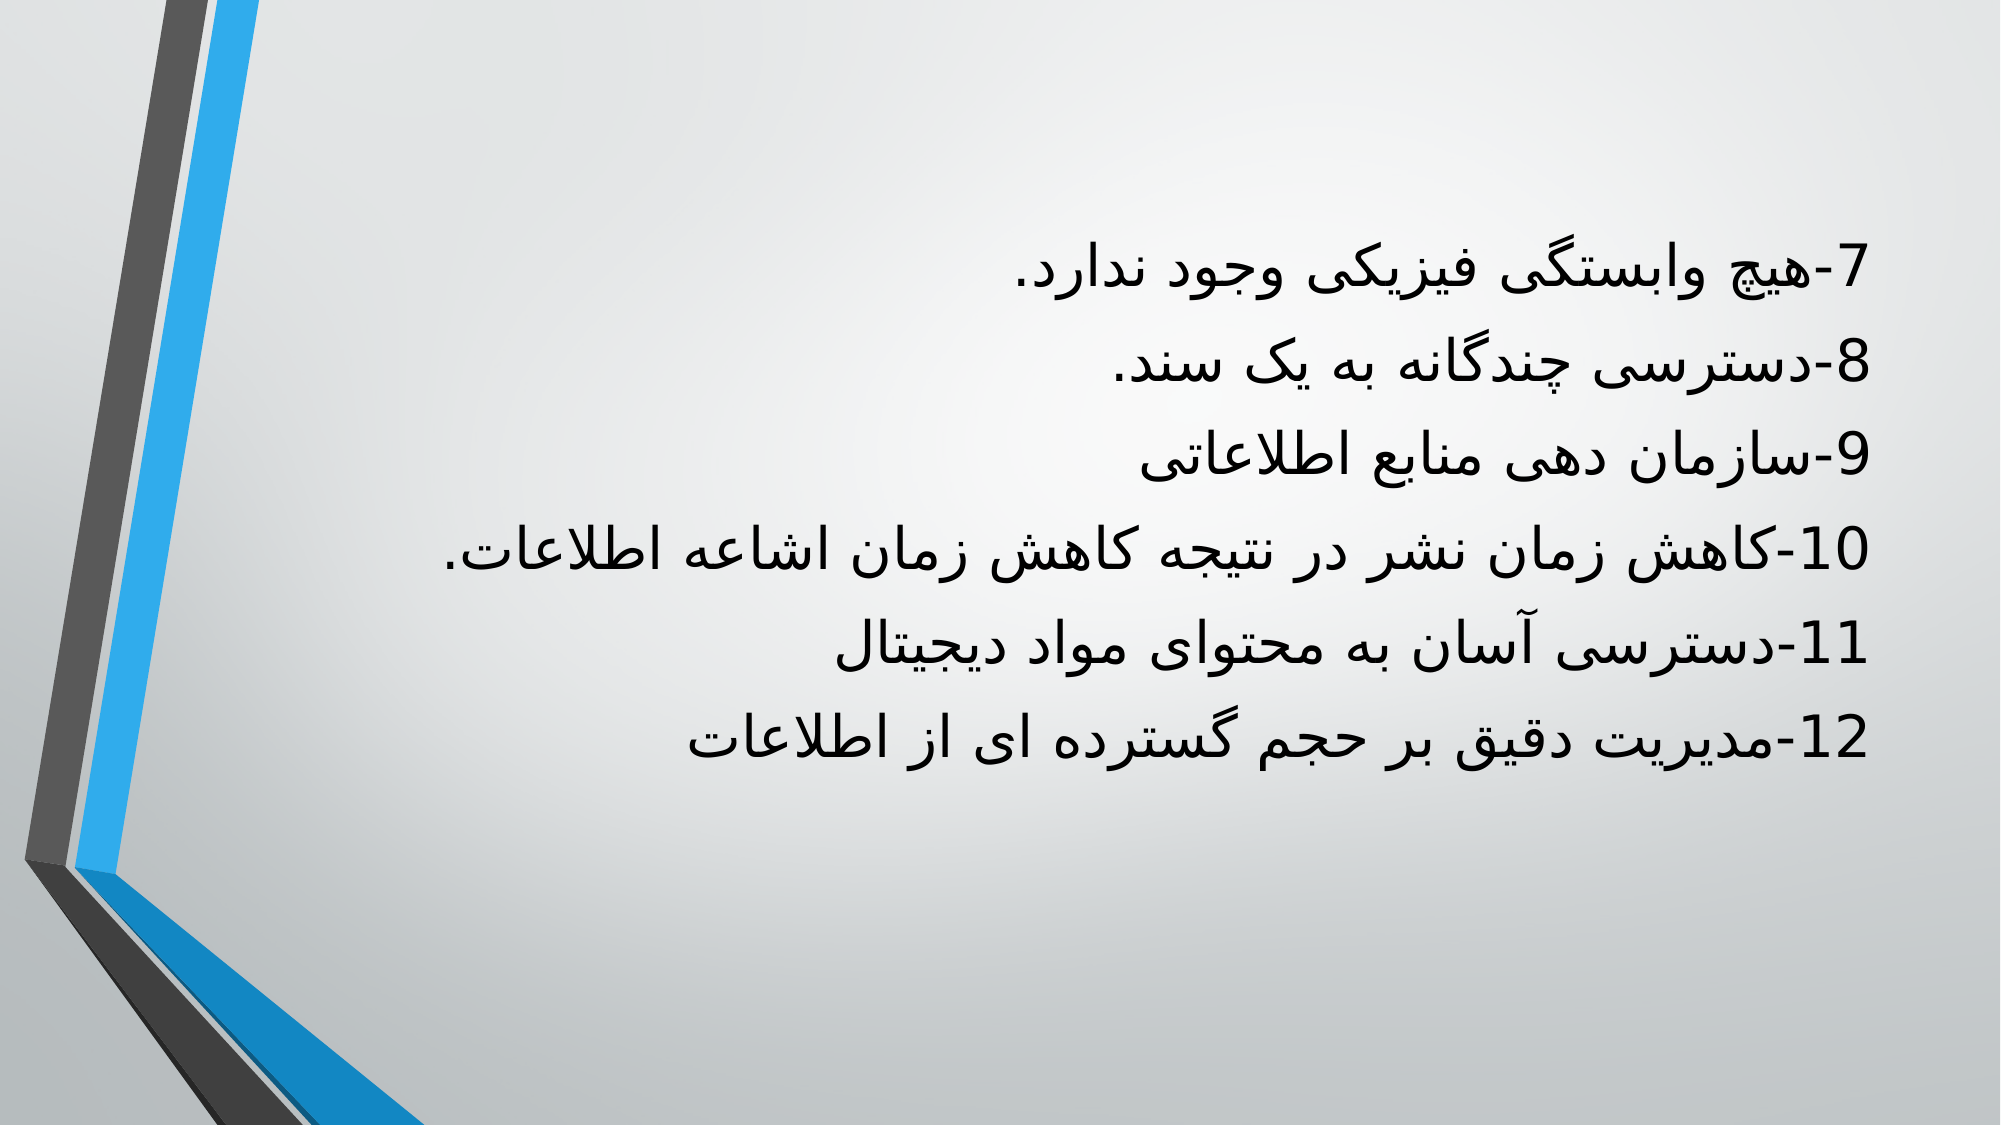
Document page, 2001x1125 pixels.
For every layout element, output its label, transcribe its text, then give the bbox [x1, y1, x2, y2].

list 7-هیچ وابستگی فیزیکی وجود ندارد. 8-دسترسی چندگانه به یک سند. 9-سازمان دهی منابع اطلاعاتی 10-کاهش زمان نشر در نتیجه کاهش زمان اشاعه اطلاعات. 11-دسترسی آسان به محتوای مواد دیجیتال 12-مدیریت دقیق بر حجم گسترده ای از اطلاعات [243, 47, 1887, 950]
